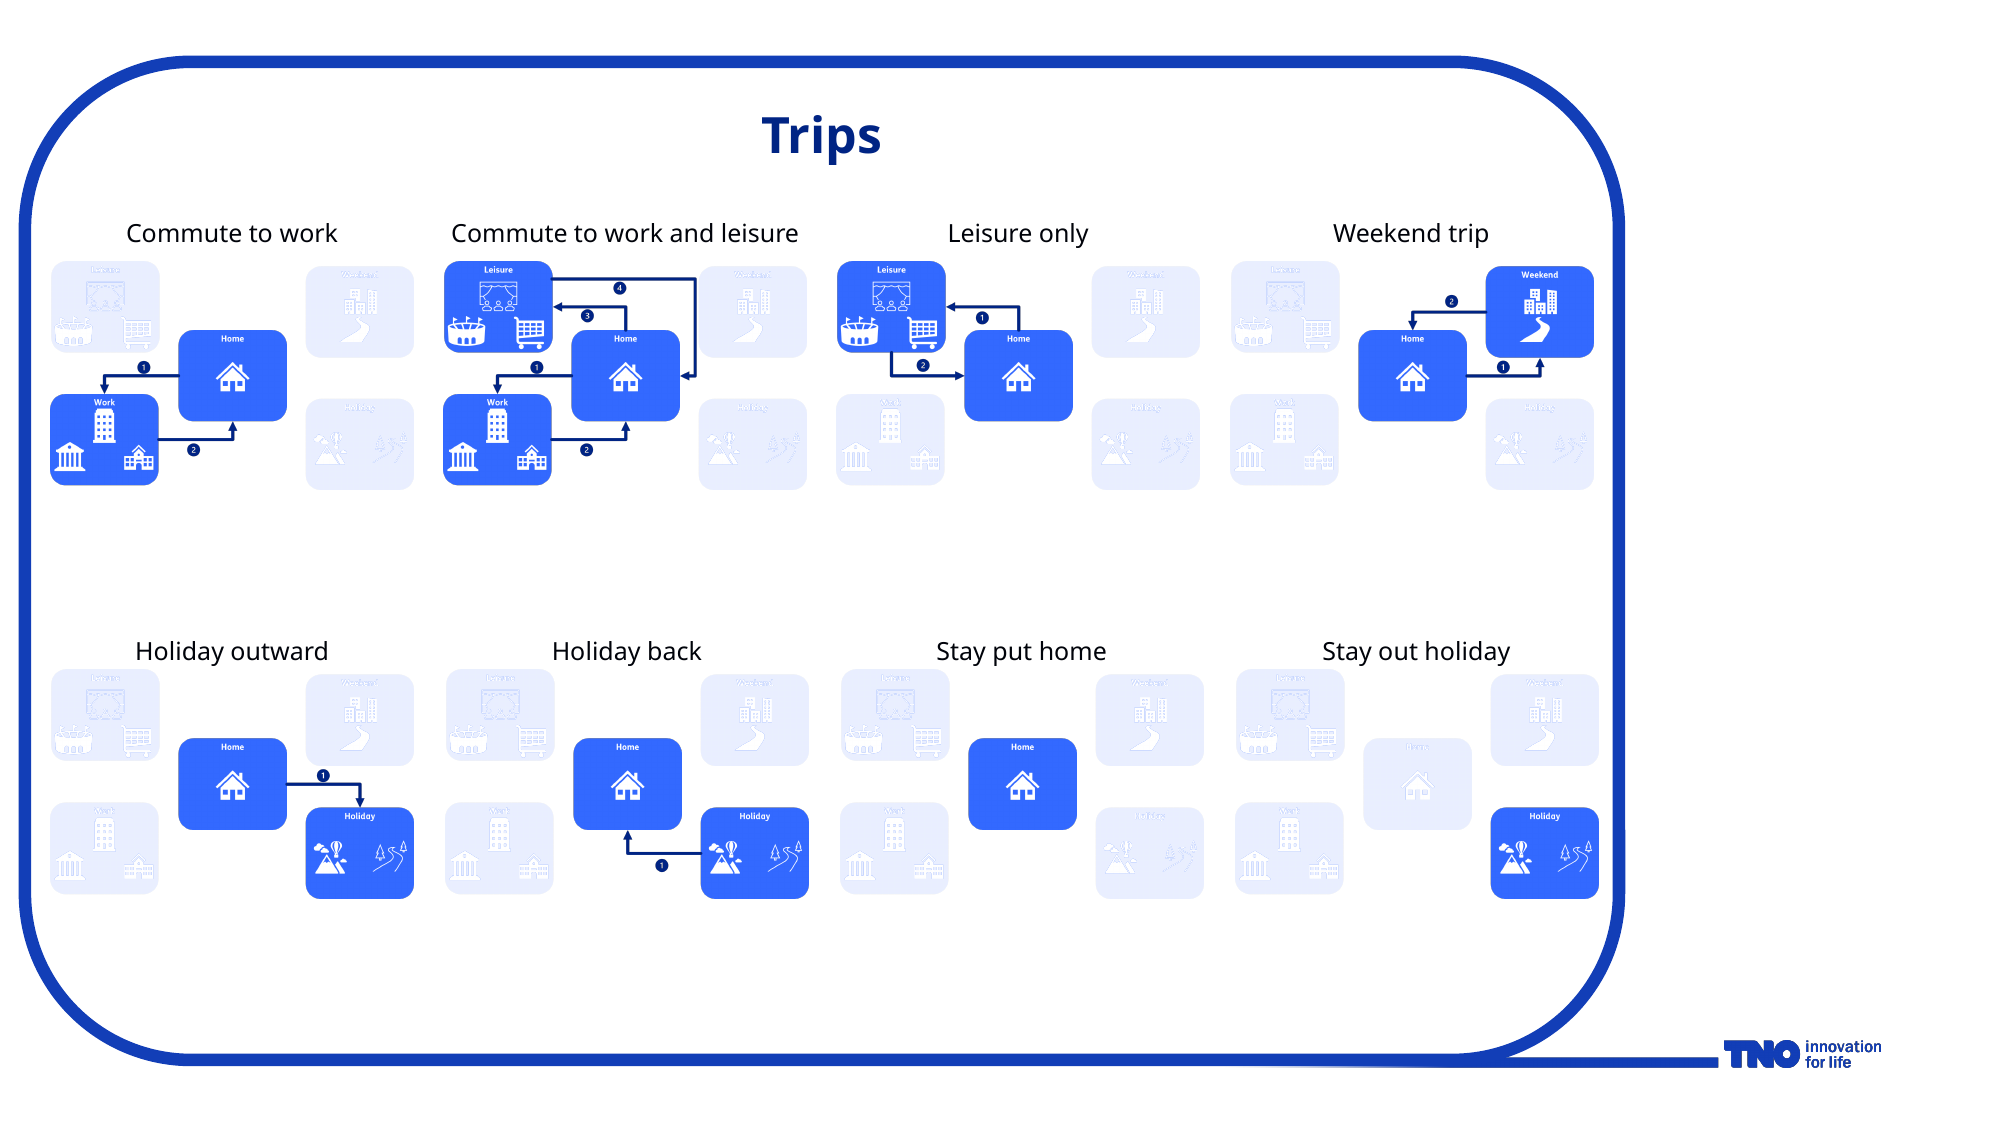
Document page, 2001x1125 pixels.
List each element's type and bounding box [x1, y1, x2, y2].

picture [1222, 1040, 1882, 1068]
text_box [24, 61, 1619, 1060]
